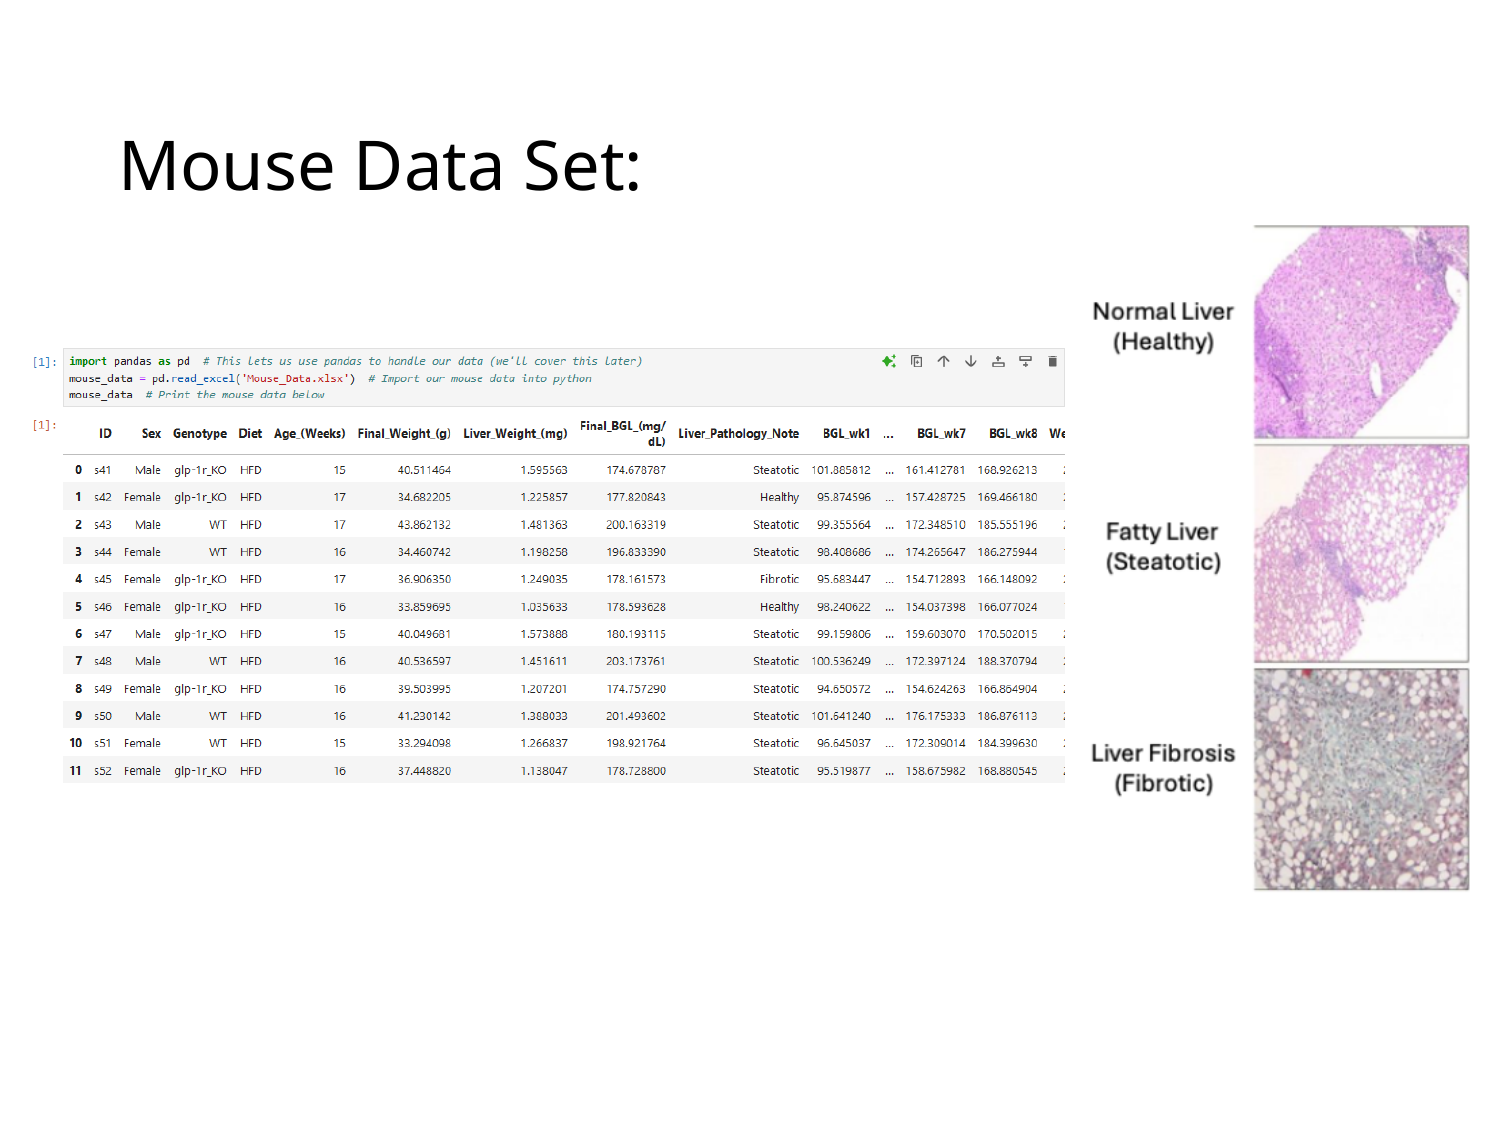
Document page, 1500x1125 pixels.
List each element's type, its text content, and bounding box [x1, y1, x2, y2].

picture [1084, 220, 1475, 905]
picture [25, 336, 1067, 789]
title Mouse Data Set: [103, 59, 1397, 278]
